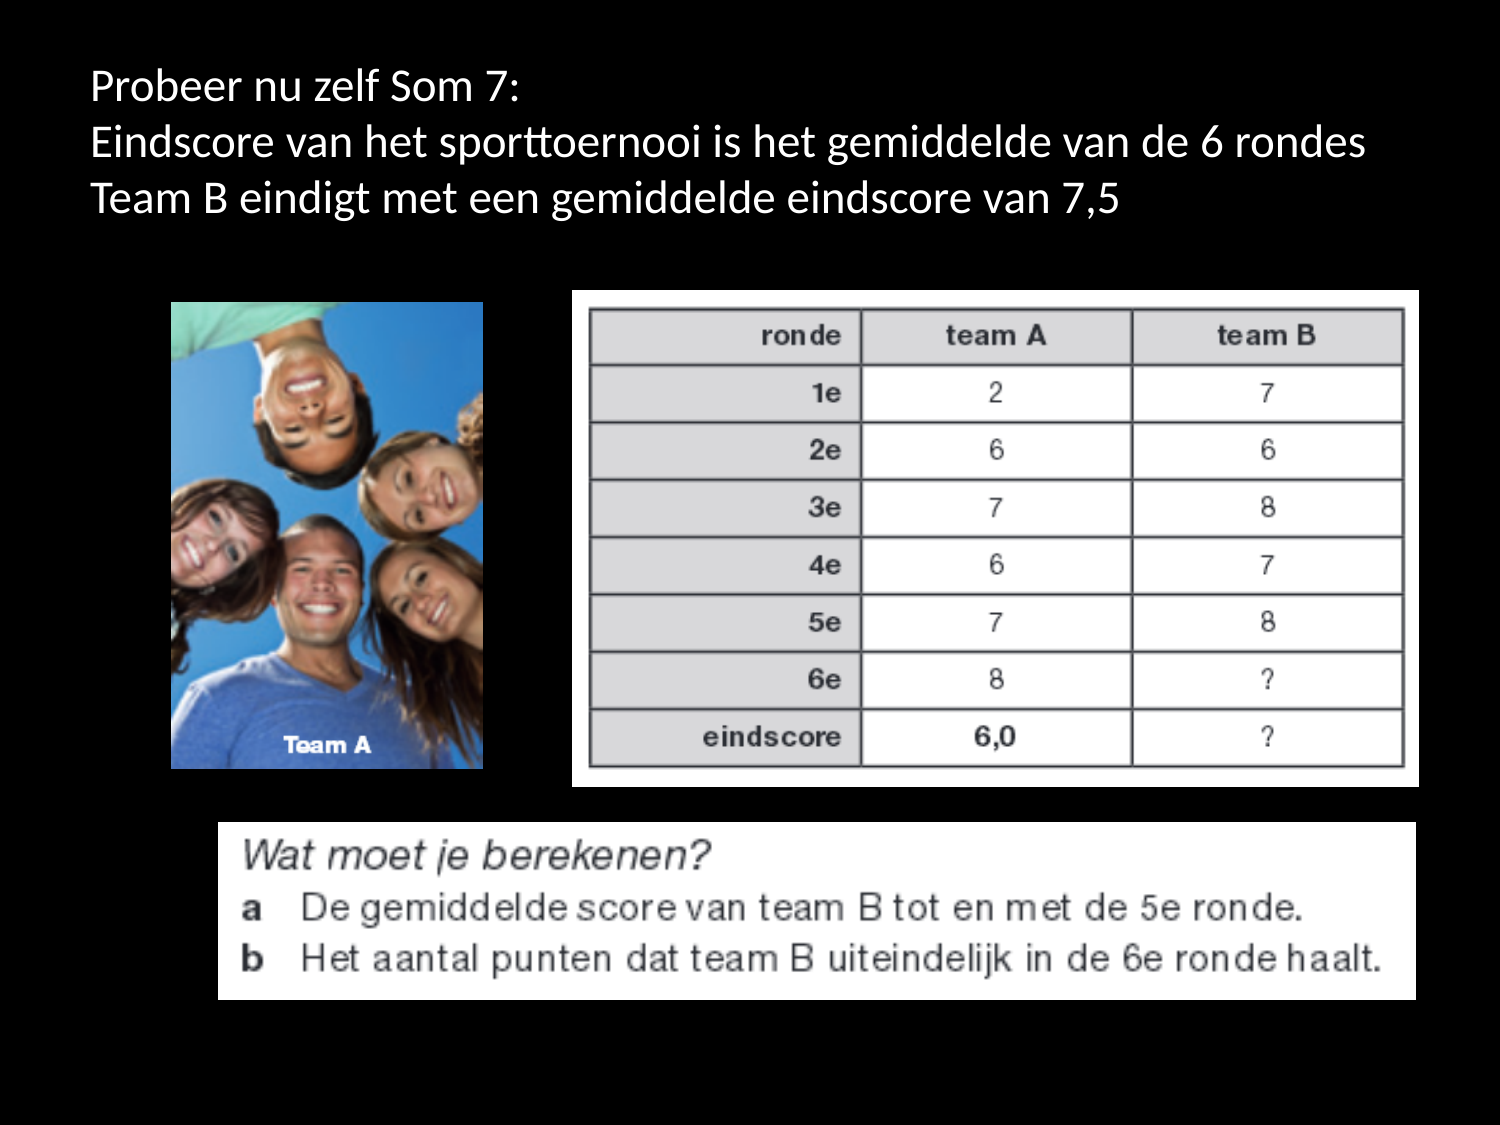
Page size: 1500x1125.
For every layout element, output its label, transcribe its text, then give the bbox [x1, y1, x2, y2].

title Probeer nu zelf Som 7: Eindscore van het sporttoernooi is het gemiddelde van de 6 rondes Team B eindigt met een gemiddelde eindscore van 7,5 [75, 45, 1425, 233]
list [572, 290, 1419, 788]
picture [170, 302, 483, 769]
picture [218, 822, 1416, 1000]
